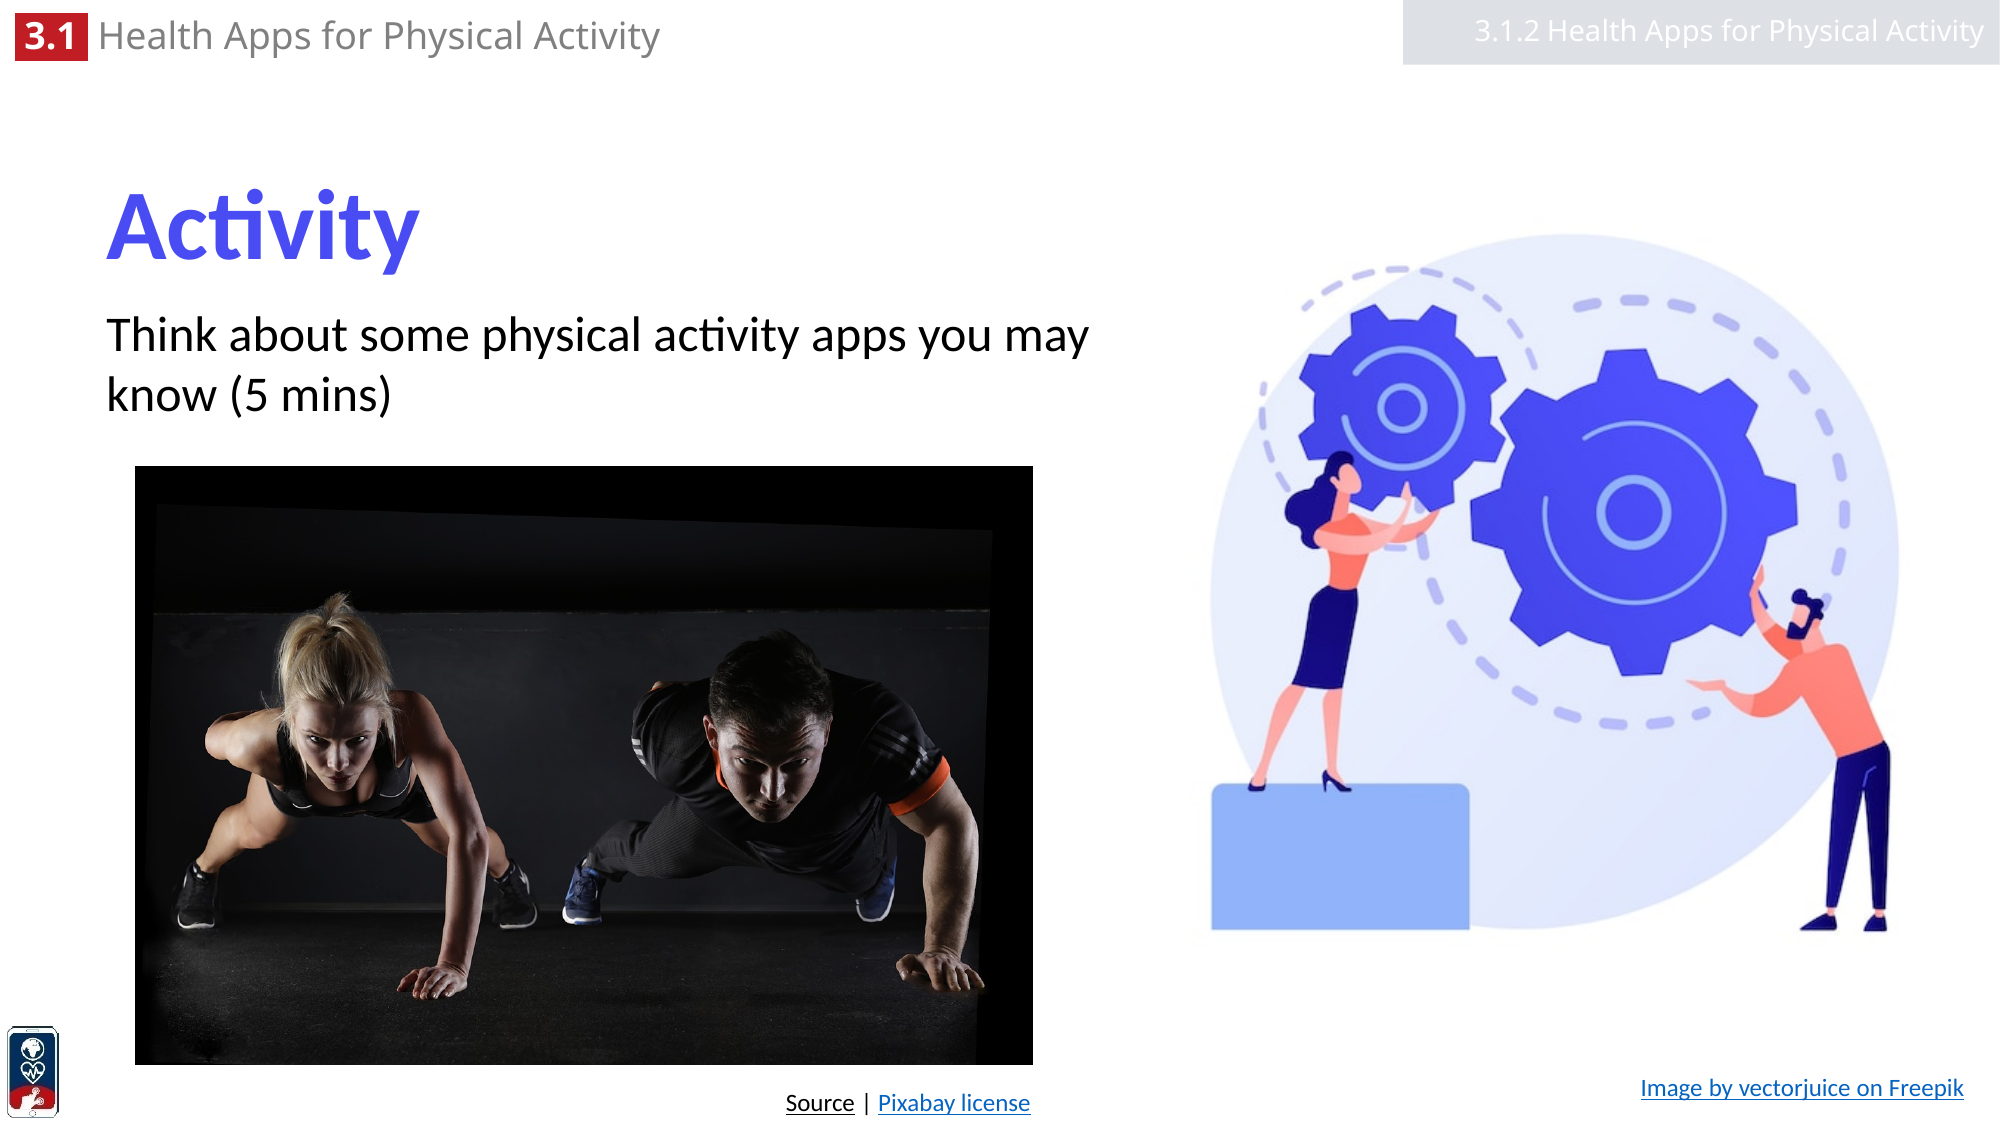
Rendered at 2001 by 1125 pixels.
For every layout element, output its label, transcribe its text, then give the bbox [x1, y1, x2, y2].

picture [135, 466, 1033, 1065]
text_box Image by vectorjuice on Freepik [1448, 1064, 1979, 1110]
text_box 3.1.2 Health Apps for Physical Activity [1403, 0, 2000, 65]
text_box Source | Pixabay license [650, 1079, 1046, 1125]
picture [7, 1026, 59, 1118]
title Activity [91, 177, 1095, 277]
picture [1095, 121, 2000, 1045]
list Think about some physical activity apps you may know (5 mins) [91, 293, 1095, 542]
